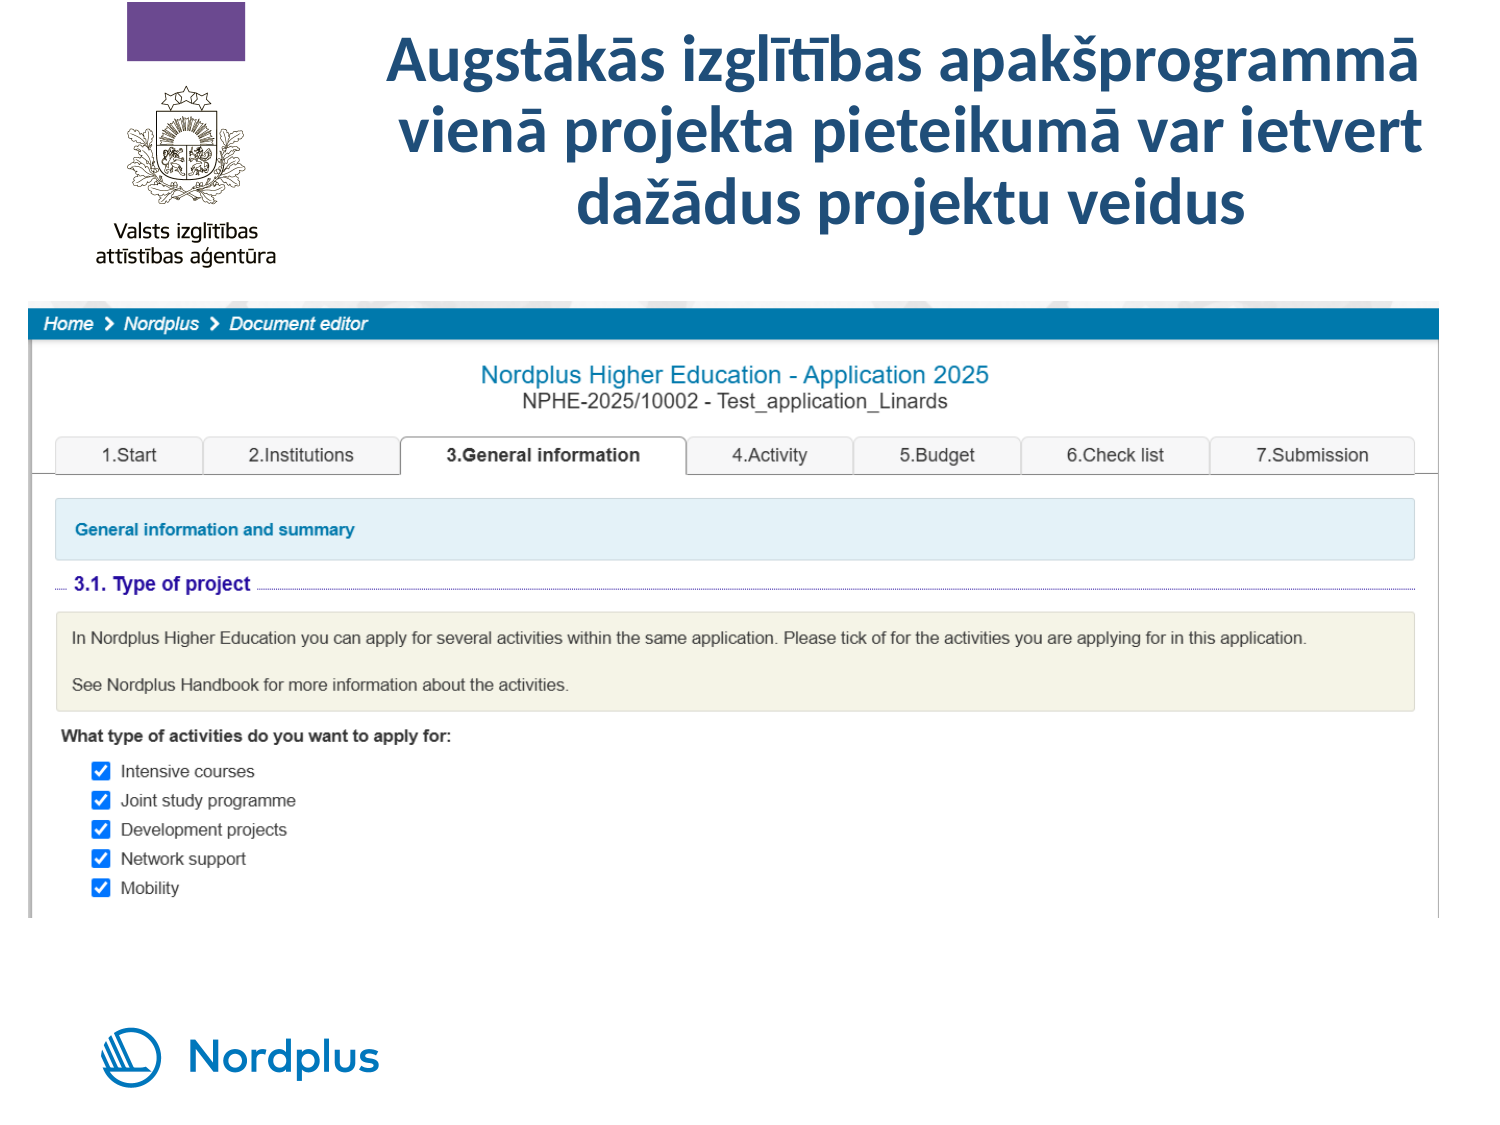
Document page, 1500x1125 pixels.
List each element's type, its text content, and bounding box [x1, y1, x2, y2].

picture [0, 0, 1500, 1125]
title Augstākās izglītības apakšprogrammā vienā projekta pieteikumā var ietvert dažādus projektu veidus [347, 59, 1477, 203]
